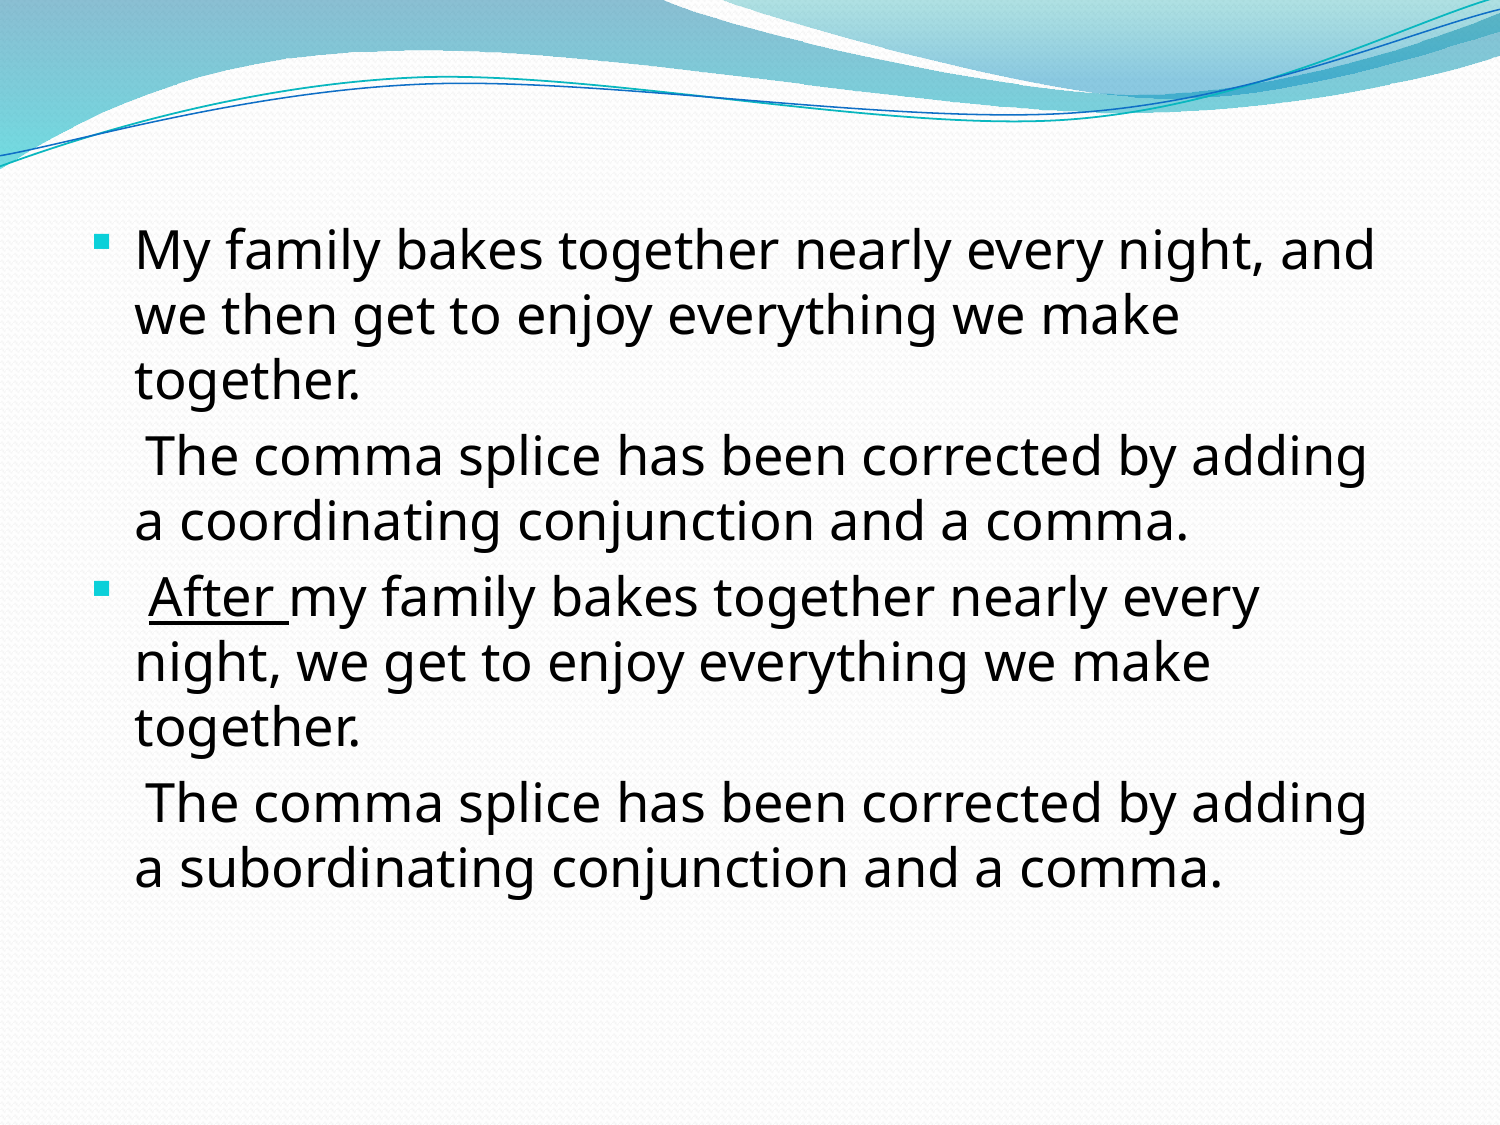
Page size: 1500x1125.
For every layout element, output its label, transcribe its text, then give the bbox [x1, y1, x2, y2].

list My family bakes together nearly every night, and we then get to enjoy everything we make together. The comma splice has been corrected by adding a coordinating conjunction and a comma. After my family bakes together nearly every night, we get to enjoy everything we make together. The comma splice has been corrected by adding a subordinating conjunction and a comma. [75, 208, 1425, 1094]
